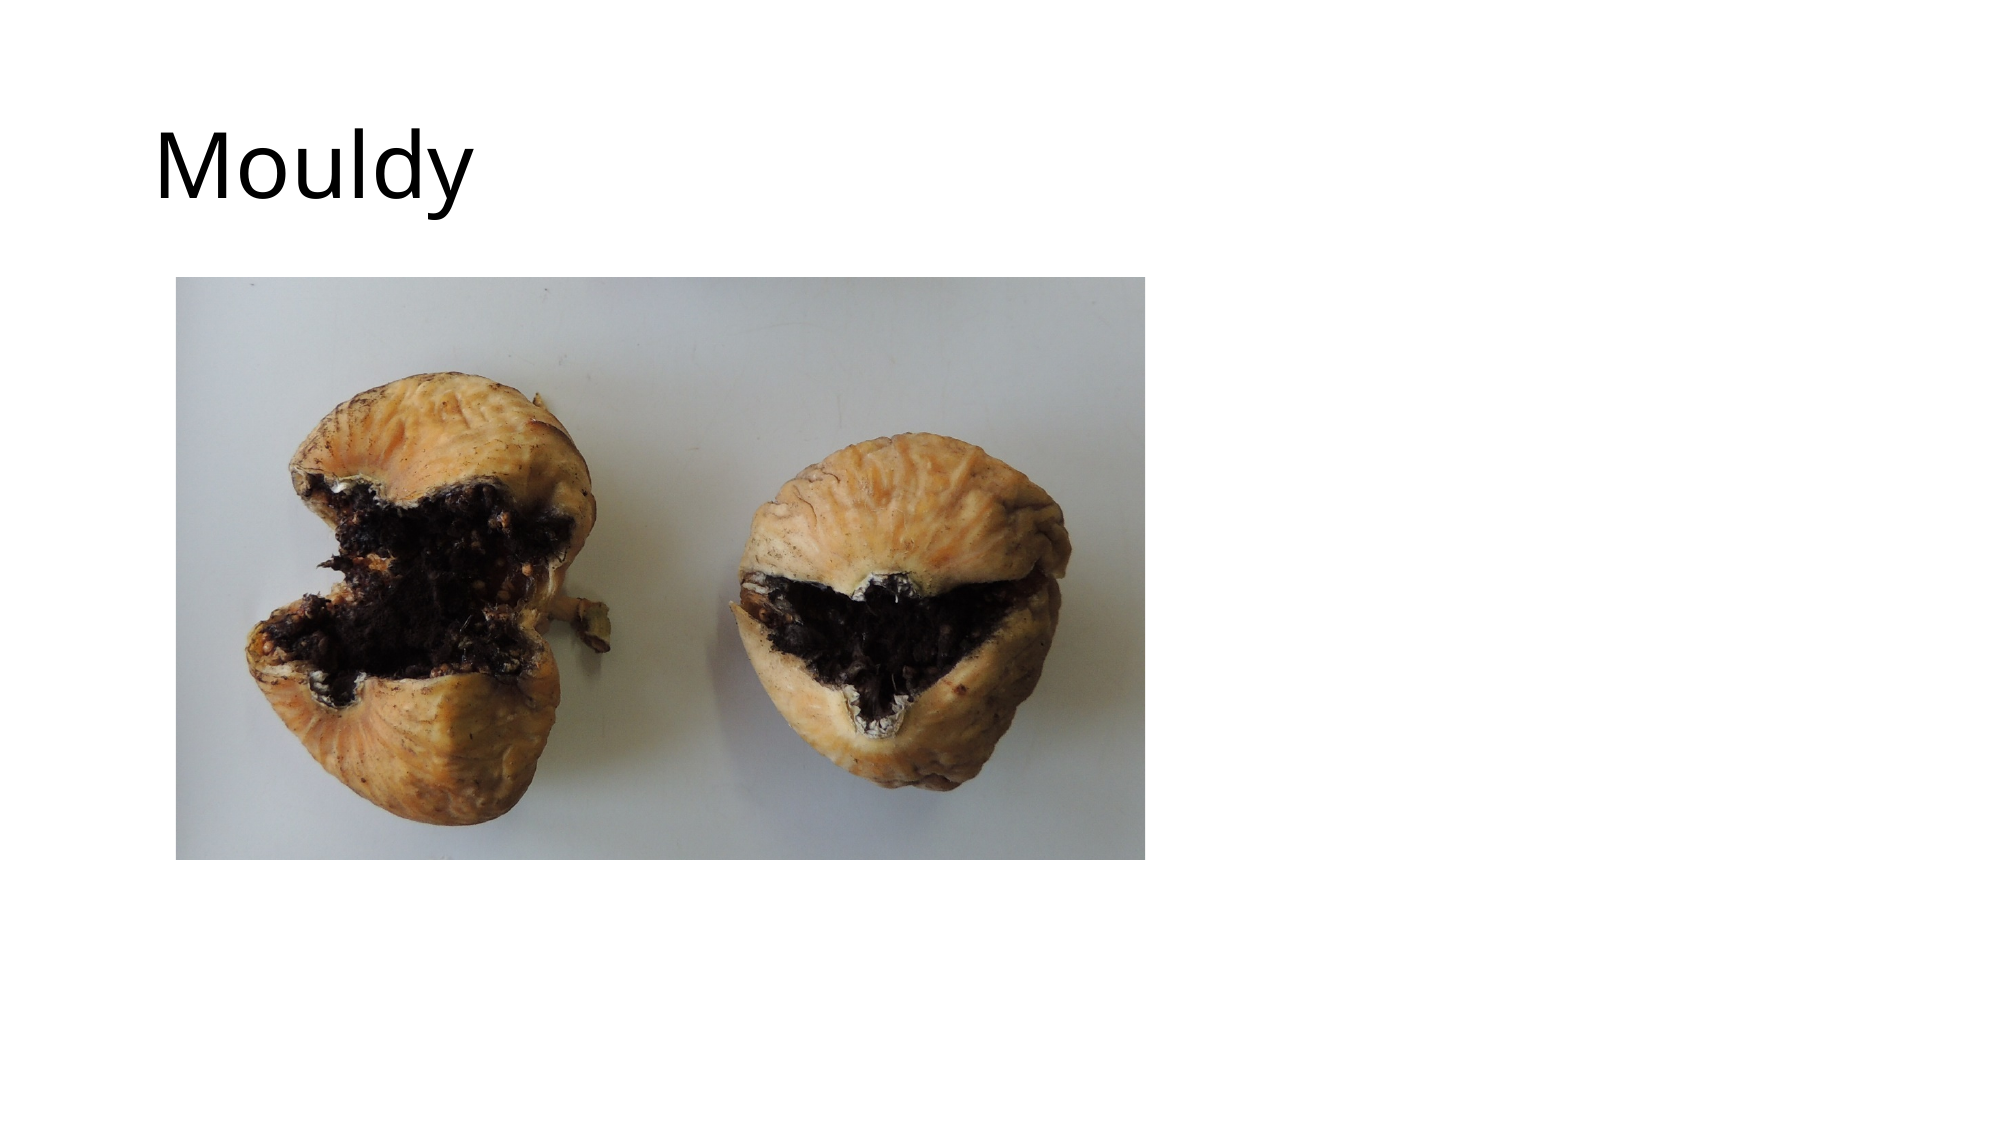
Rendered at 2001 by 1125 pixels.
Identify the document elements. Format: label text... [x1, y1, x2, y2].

title Mouldy [137, 59, 1863, 278]
picture [175, 277, 1146, 860]
